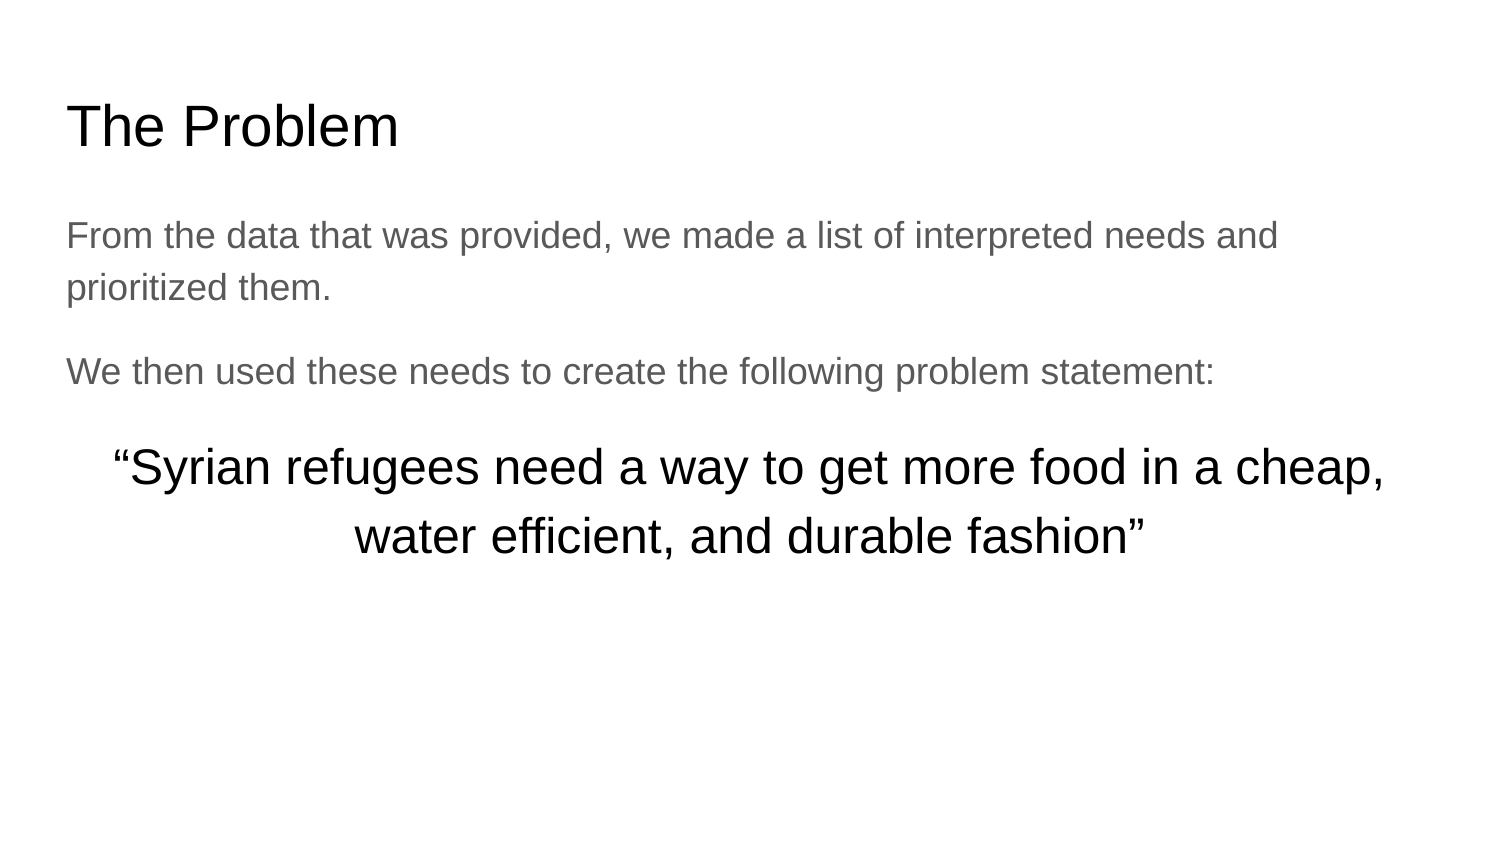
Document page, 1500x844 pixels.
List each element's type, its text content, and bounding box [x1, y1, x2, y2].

title The Problem [51, 72, 1449, 167]
list From the data that was provided, we made a list of interpreted needs and prioritized them. We then used these needs to create the following problem statement: “Syrian refugees need a way to get more food in a cheap, water efficient, and durable fashion” [51, 189, 1449, 750]
